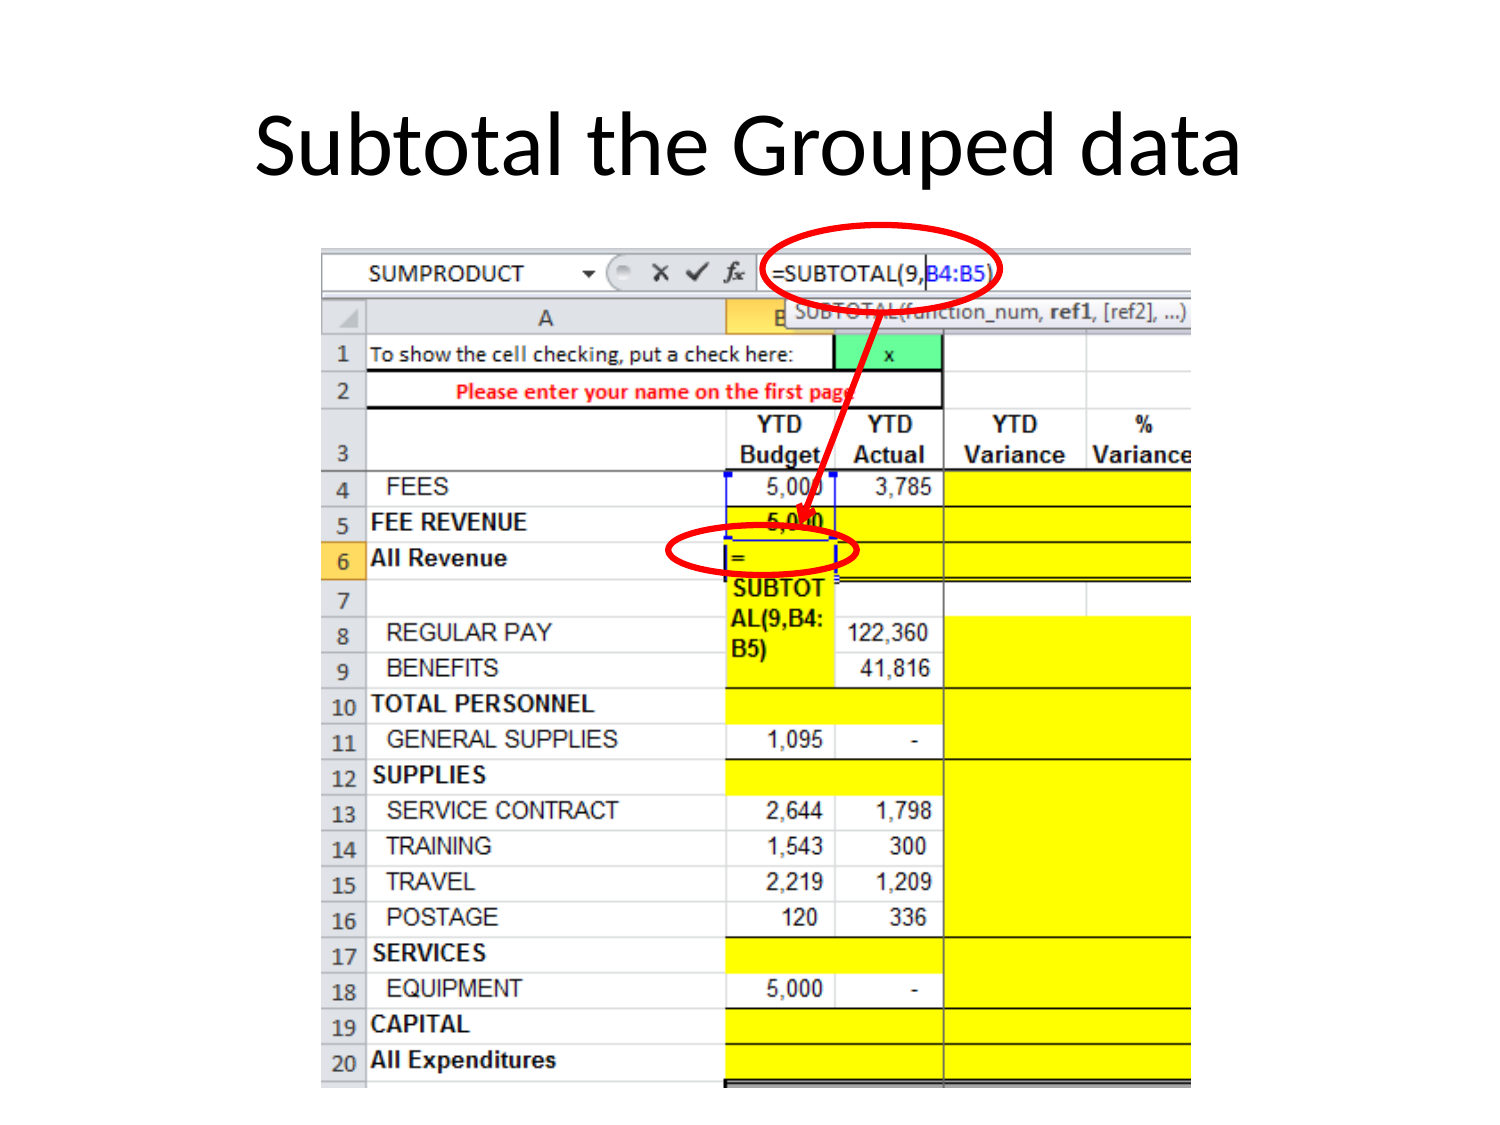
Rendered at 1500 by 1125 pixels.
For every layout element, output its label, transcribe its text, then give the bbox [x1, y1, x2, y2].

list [321, 248, 1191, 1088]
text_box [775, 222, 987, 246]
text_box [799, 312, 882, 526]
title Subtotal the Grouped data [75, 45, 1425, 233]
